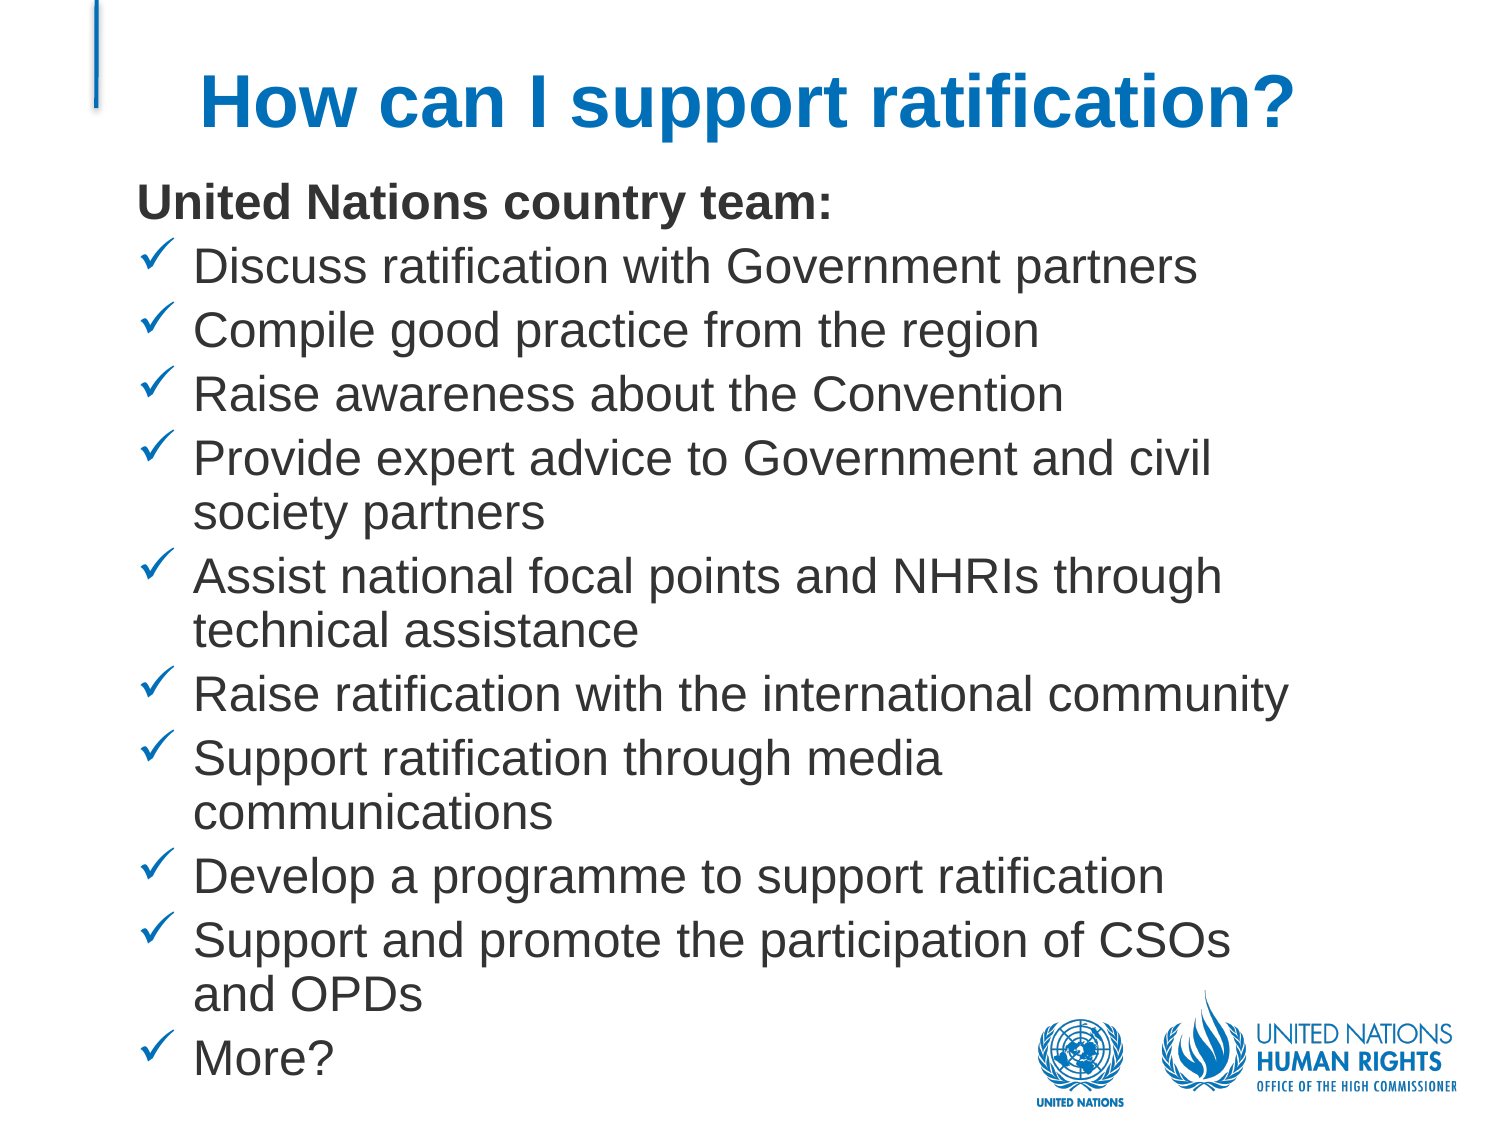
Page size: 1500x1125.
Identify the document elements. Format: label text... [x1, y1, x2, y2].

title How can I support ratification? [62, 45, 1437, 224]
picture [1037, 990, 1457, 1107]
text_box United Nations country team: Discuss ratification with Government partners Compile good practice from the region Raise awareness about the Convention Provide expert advice to Government and civil society partners Assist national focal points and NHRIs through technical assistance Raise ratification with the international community Support ratification through media communications Develop a programme to support ratification Support and promote the participation of CSOs and OPDs More? [121, 169, 1325, 1011]
